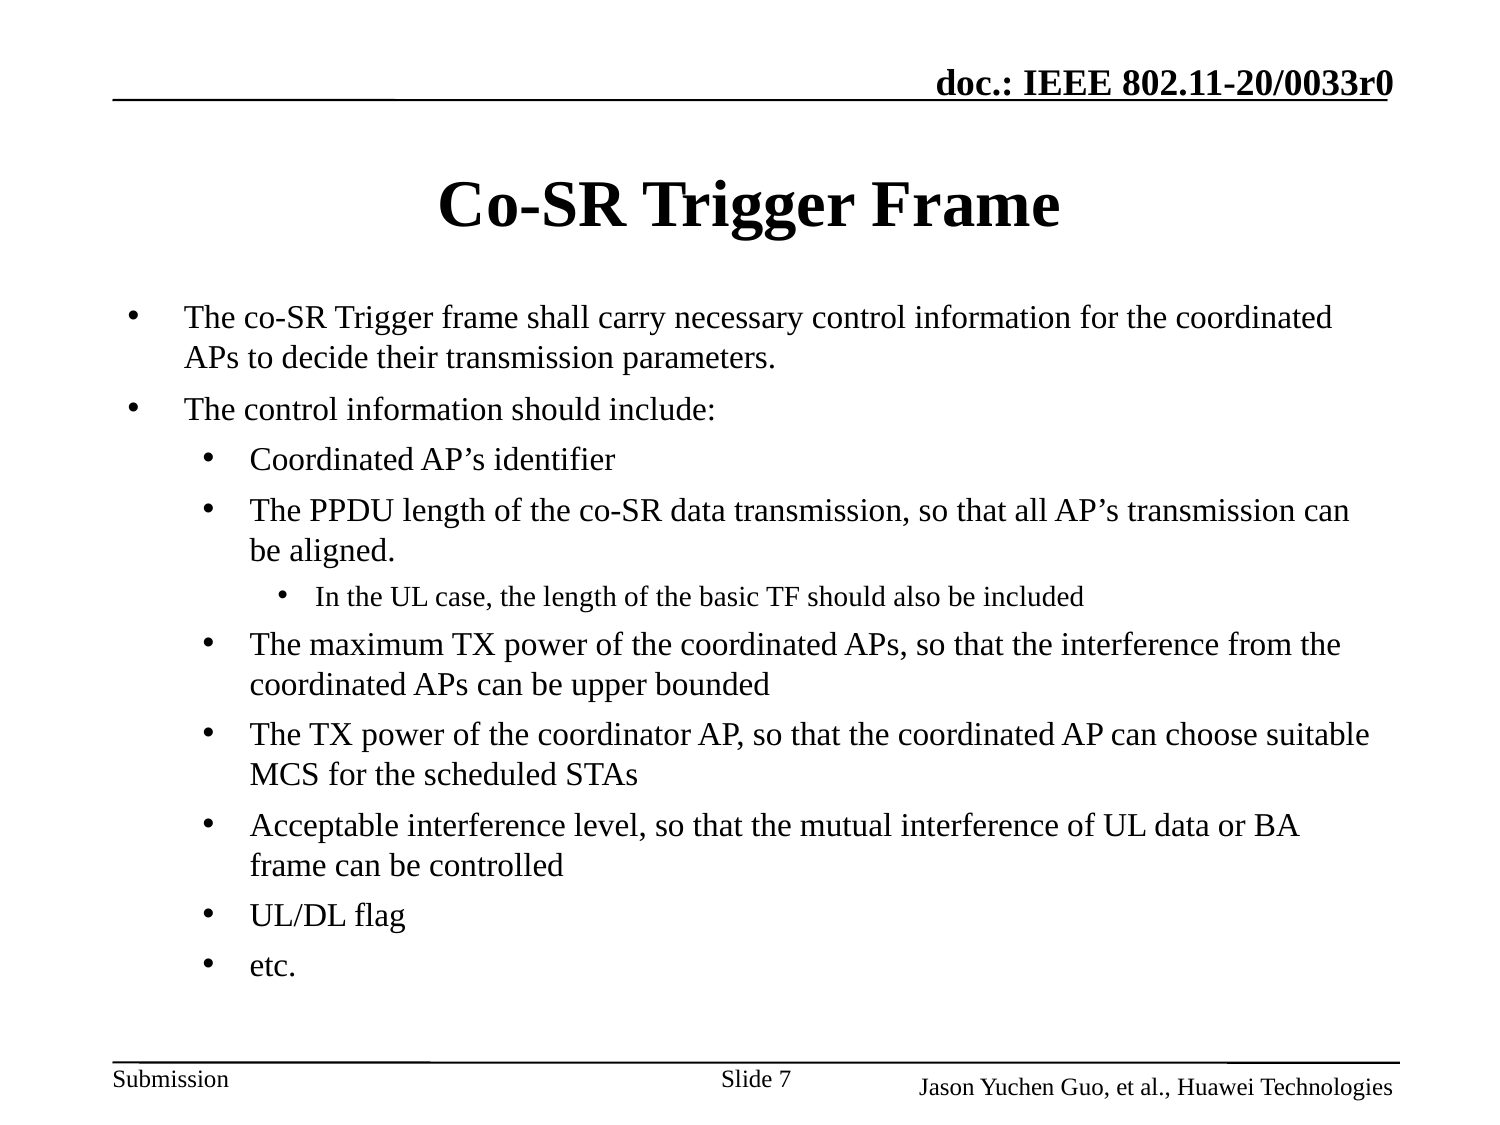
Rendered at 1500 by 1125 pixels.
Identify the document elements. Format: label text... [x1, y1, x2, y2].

slide_number Slide 7 [712, 1061, 800, 1123]
list The co-SR Trigger frame shall carry necessary control information for the coordinated APs to decide their transmission parameters. The control information should include: Coordinated AP’s identifier The PPDU length of the co-SR data transmission, so that all AP’s transmission can be aligned. In the UL case, the length of the basic TF should also be included The maximum TX power of the coordinated APs, so that the interference from the coordinated APs can be upper bounded The TX power of the coordinator AP, so that the coordinated AP can choose suitable MCS for the scheduled STAs Acceptable interference level, so that the mutual interference of UL data or BA frame can be controlled UL/DL flag etc. [112, 286, 1388, 1038]
title Co-SR Trigger Frame [112, 112, 1388, 286]
